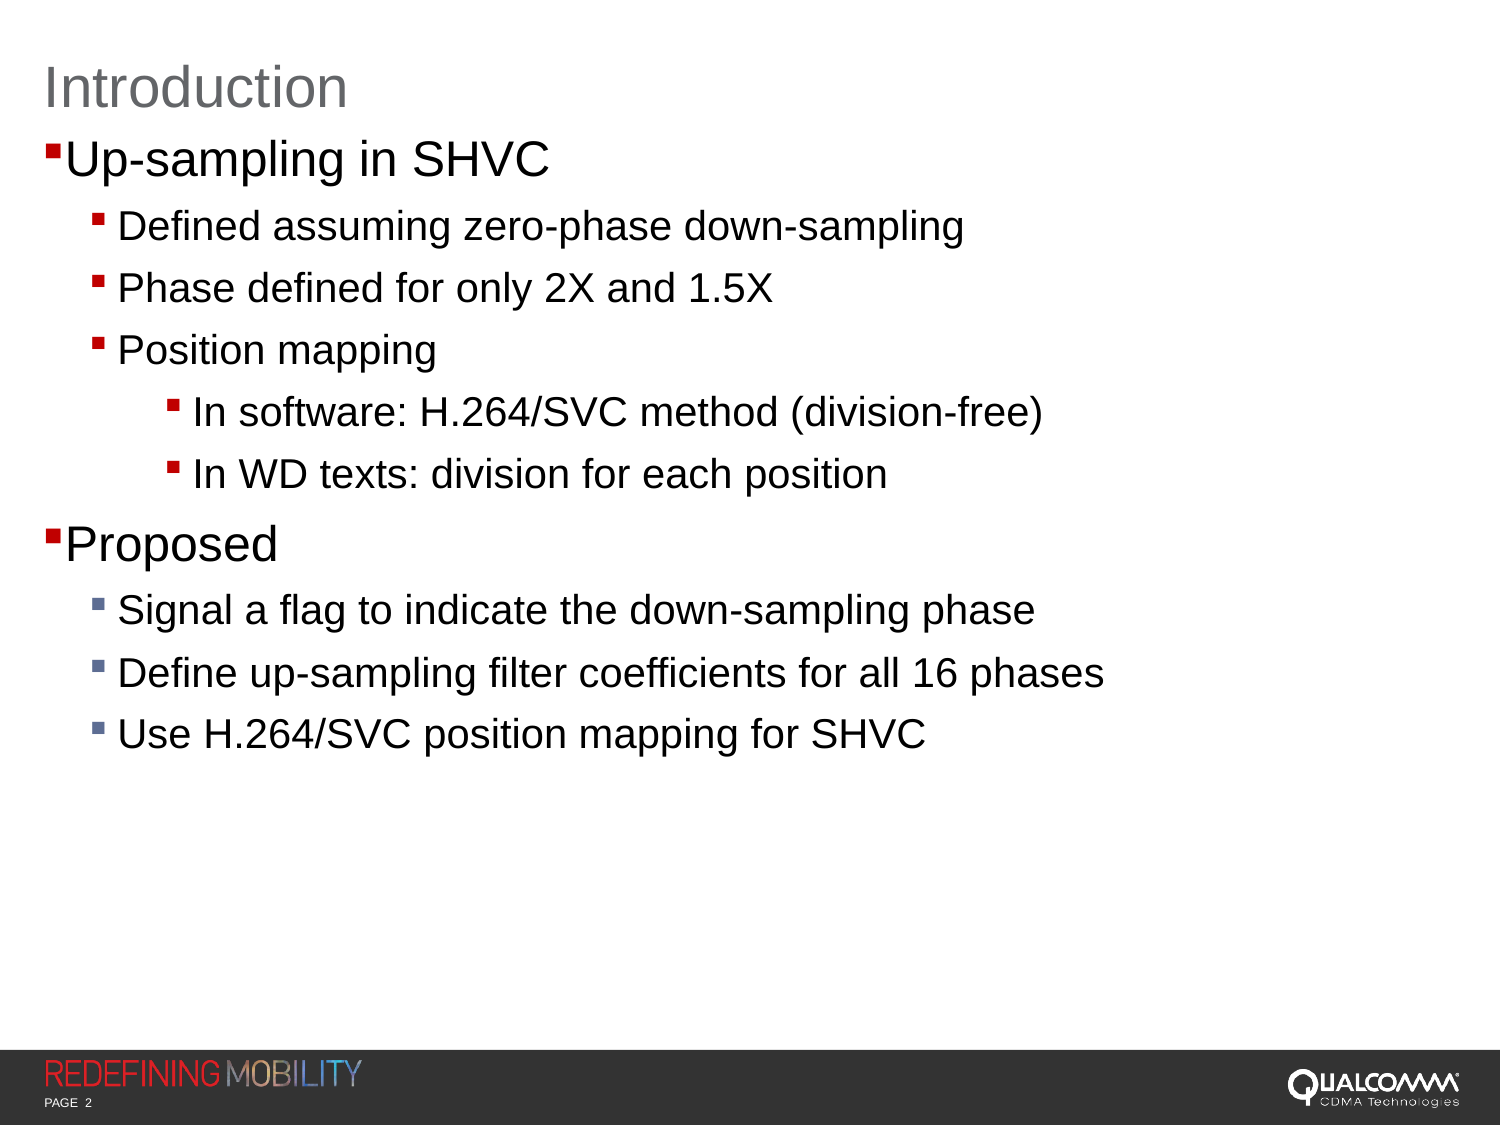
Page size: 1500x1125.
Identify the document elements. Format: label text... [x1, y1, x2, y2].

title Introduction [28, 44, 1462, 138]
text_box Up-sampling in SHVC Defined assuming zero-phase down-sampling Phase defined for only 2X and 1.5X Position mapping In software: H.264/SVC method (division-free) In WD texts: division for each position Proposed Signal a flag to indicate the down-sampling phase Define up-sampling filter coefficients for all 16 phases Use H.264/SVC position mapping for SHVC [26, 123, 1456, 1021]
picture [30, 1048, 372, 1099]
picture [1278, 1058, 1478, 1114]
